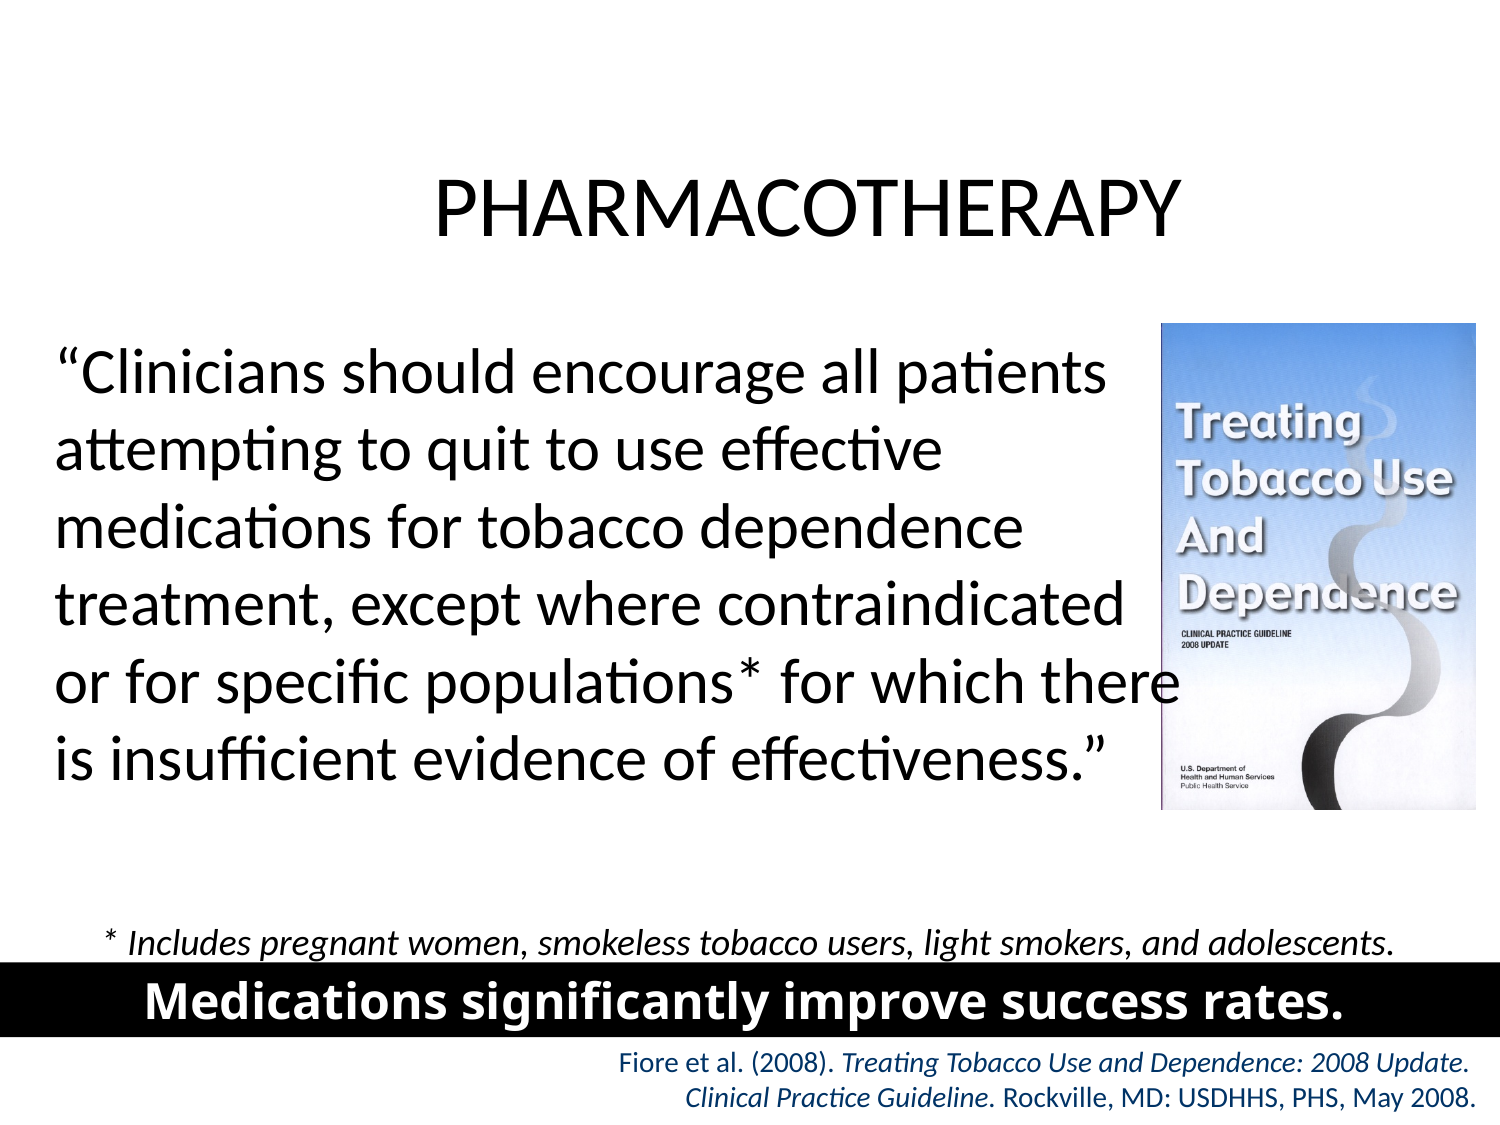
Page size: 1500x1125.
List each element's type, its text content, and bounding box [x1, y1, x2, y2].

text_box Medications significantly improve success rates. [0, 962, 1500, 1038]
title PHARMACOTHERAPY [212, 107, 1405, 296]
text_box Fiore et al. (2008). Treating Tobacco Use and Dependence: 2008 Update. Clinical Practice Guideline. Rockville, MD: USDHHS, PHS, May 2008. [253, 1038, 1493, 1121]
text_box “Clinicians should encourage all patients attempting to quit to use effective medications for tobacco dependence treatment, except where contraindicated or for specific populations* for which there is insufficient evidence of effectiveness.” [40, 321, 1205, 978]
picture [1160, 322, 1477, 811]
text_box * Includes pregnant women, smokeless tobacco users, light smokers, and adolescents. [1205, 910, 1412, 971]
